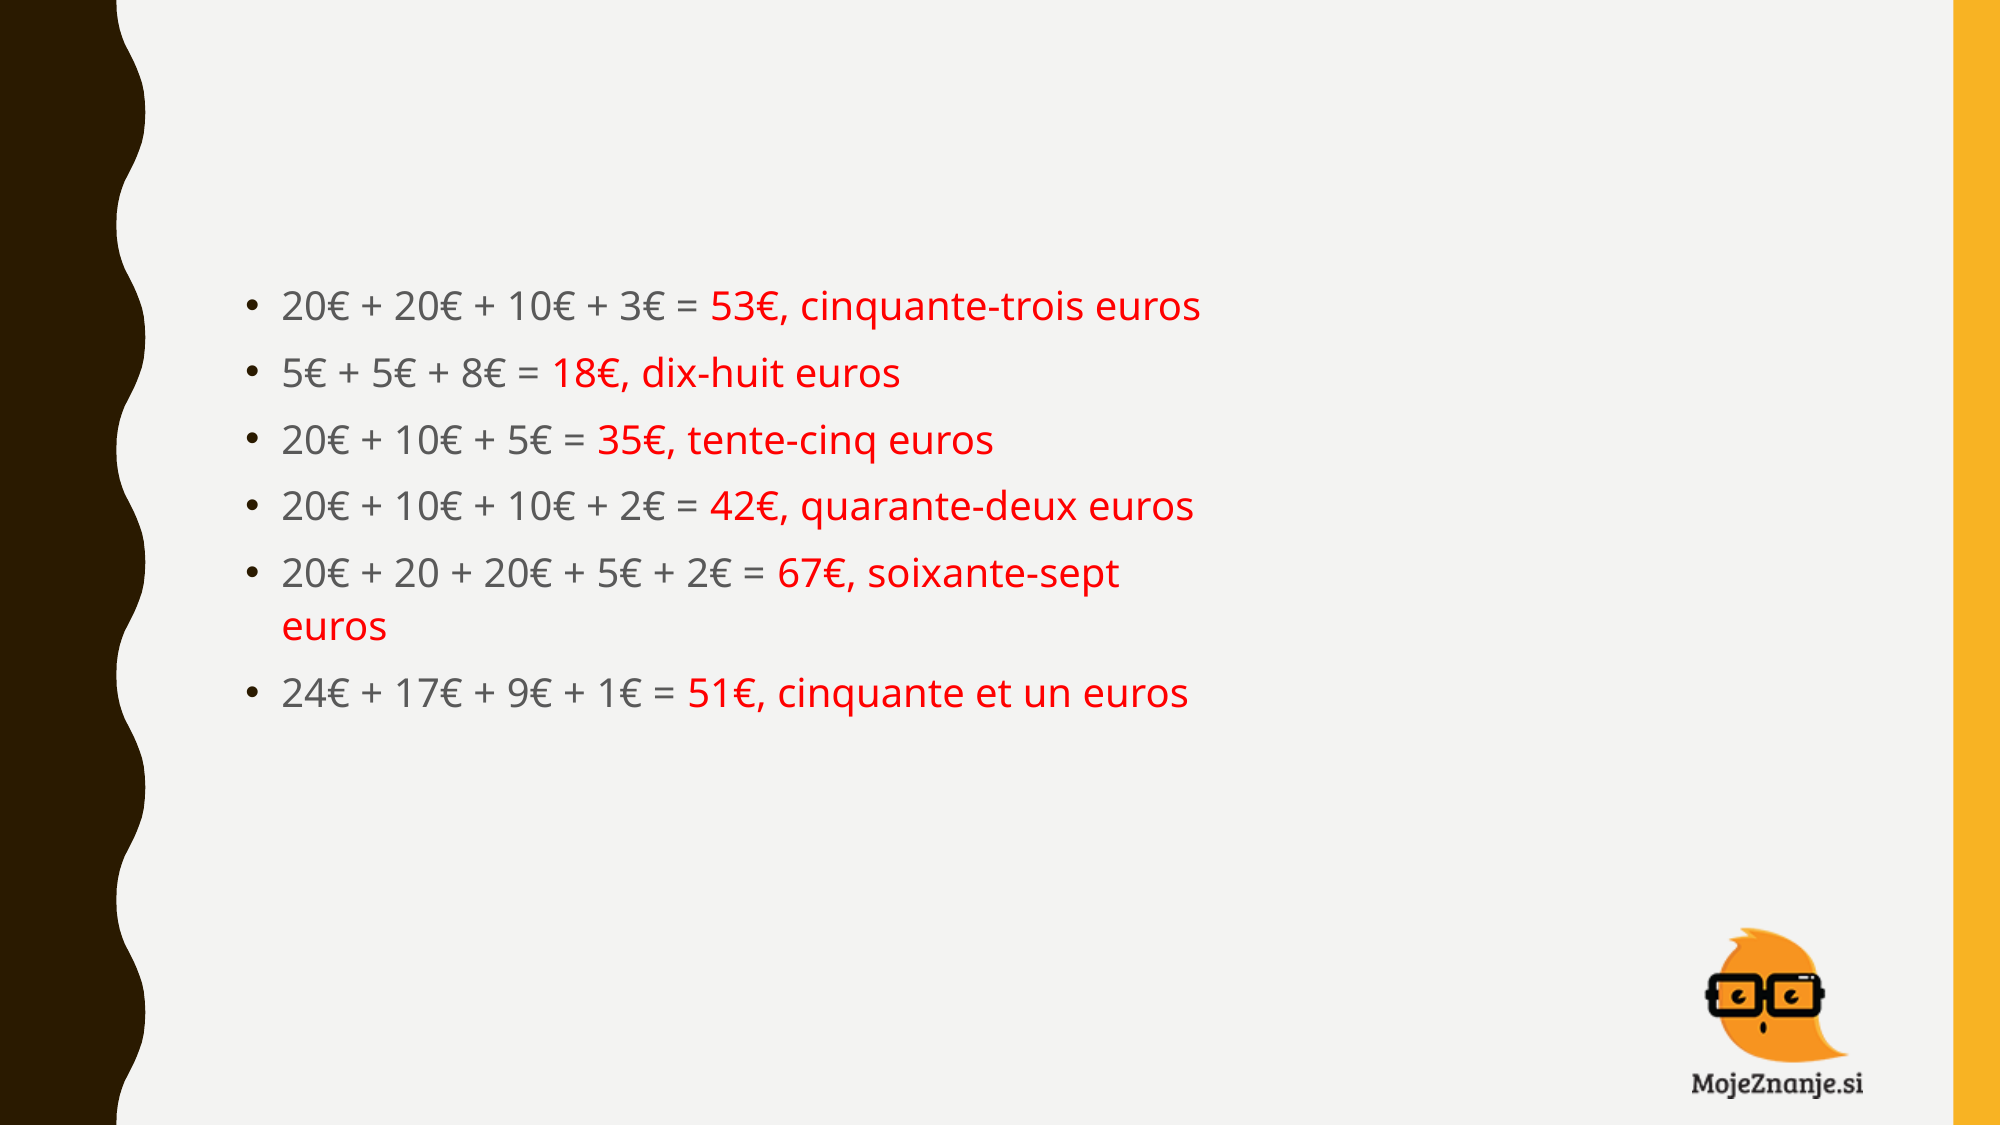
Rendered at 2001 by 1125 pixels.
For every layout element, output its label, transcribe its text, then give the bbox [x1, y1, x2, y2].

picture [1692, 926, 1863, 1099]
text_box 20€ + 20€ + 10€ + 3€ = 53€, cinquante-trois euros 5€ + 5€ + 8€ = 18€, dix-huit euros 20€ + 10€ + 5€ = 35€, tente-cinq euros 20€ + 10€ + 10€ + 2€ = 42€, quarante-deux euros 20€ + 20 + 20€ + 5€ + 2€ = 67€, soixante-sept euros 24€ + 17€ + 9€ + 1€ = 51€, cinquante et un euros [230, 268, 1235, 858]
